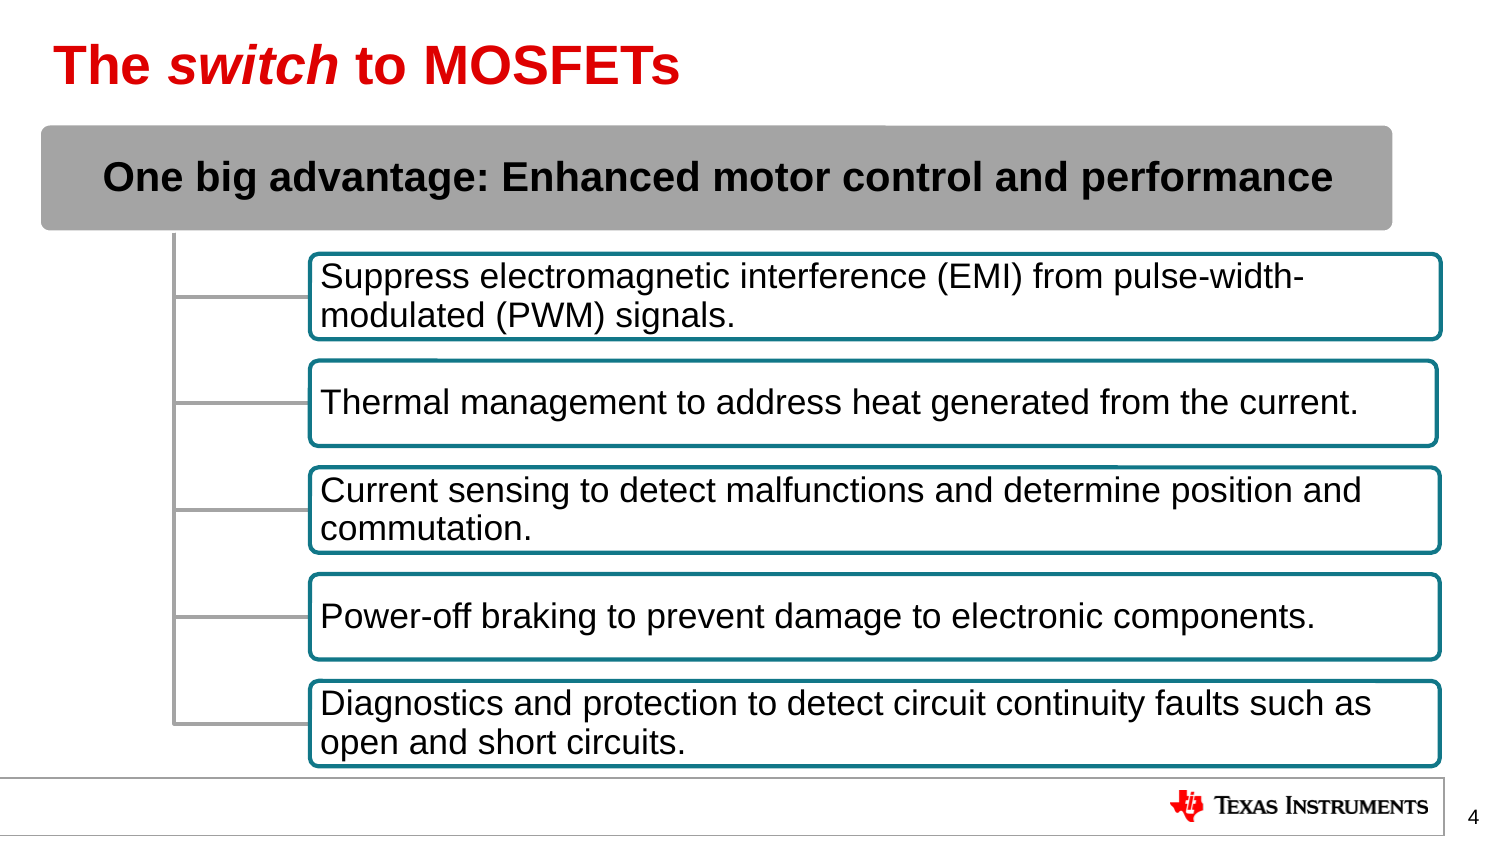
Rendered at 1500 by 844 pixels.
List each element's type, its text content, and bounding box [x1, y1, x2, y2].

slide_number 4 [1144, 795, 1495, 826]
title The switch to MOSFETs [37, 17, 1426, 83]
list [37, 83, 1442, 807]
